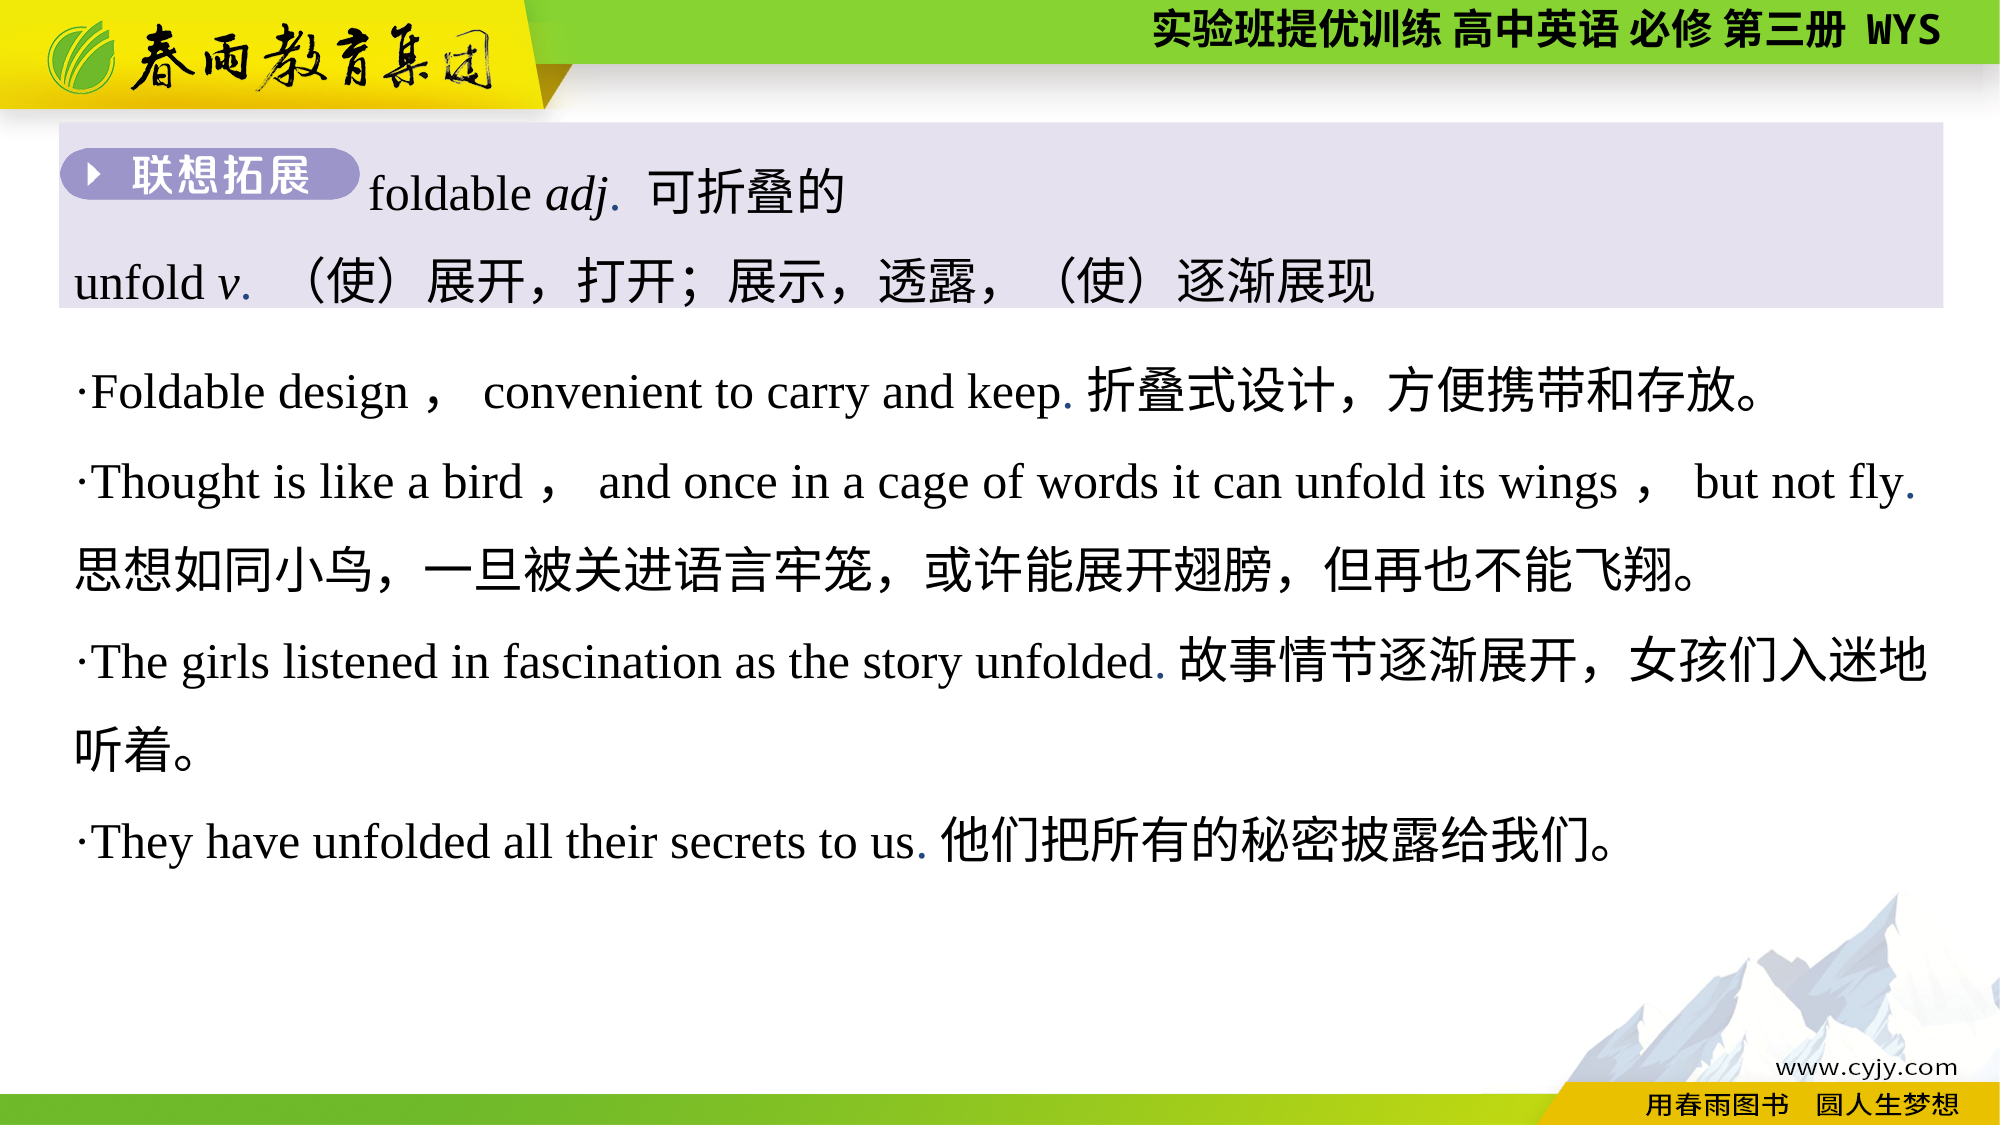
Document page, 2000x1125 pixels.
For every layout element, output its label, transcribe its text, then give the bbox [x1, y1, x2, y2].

list foldable adj. 可折叠的 unfold v. （使）展开，打开；展示，透露，（使）逐渐展现 [59, 122, 1944, 308]
text_box ·Foldable design，convenient to carry and keep.折叠式设计，方便携带和存放。 ·Thought is like a bird，and once in a cage of words it can unfold its wings，but not fly.思想如同小鸟，一旦被关进语言牢笼，或许能展开翅膀，但再也不能飞翔。 ·The girls listened in fascination as the story unfolded.故事情节逐渐展开，女孩们入迷地听着。 ·They have unfolded all their secrets to us.他们把所有的秘密披露给我们。 [59, 320, 1944, 876]
picture [0, 0, 2000, 1125]
